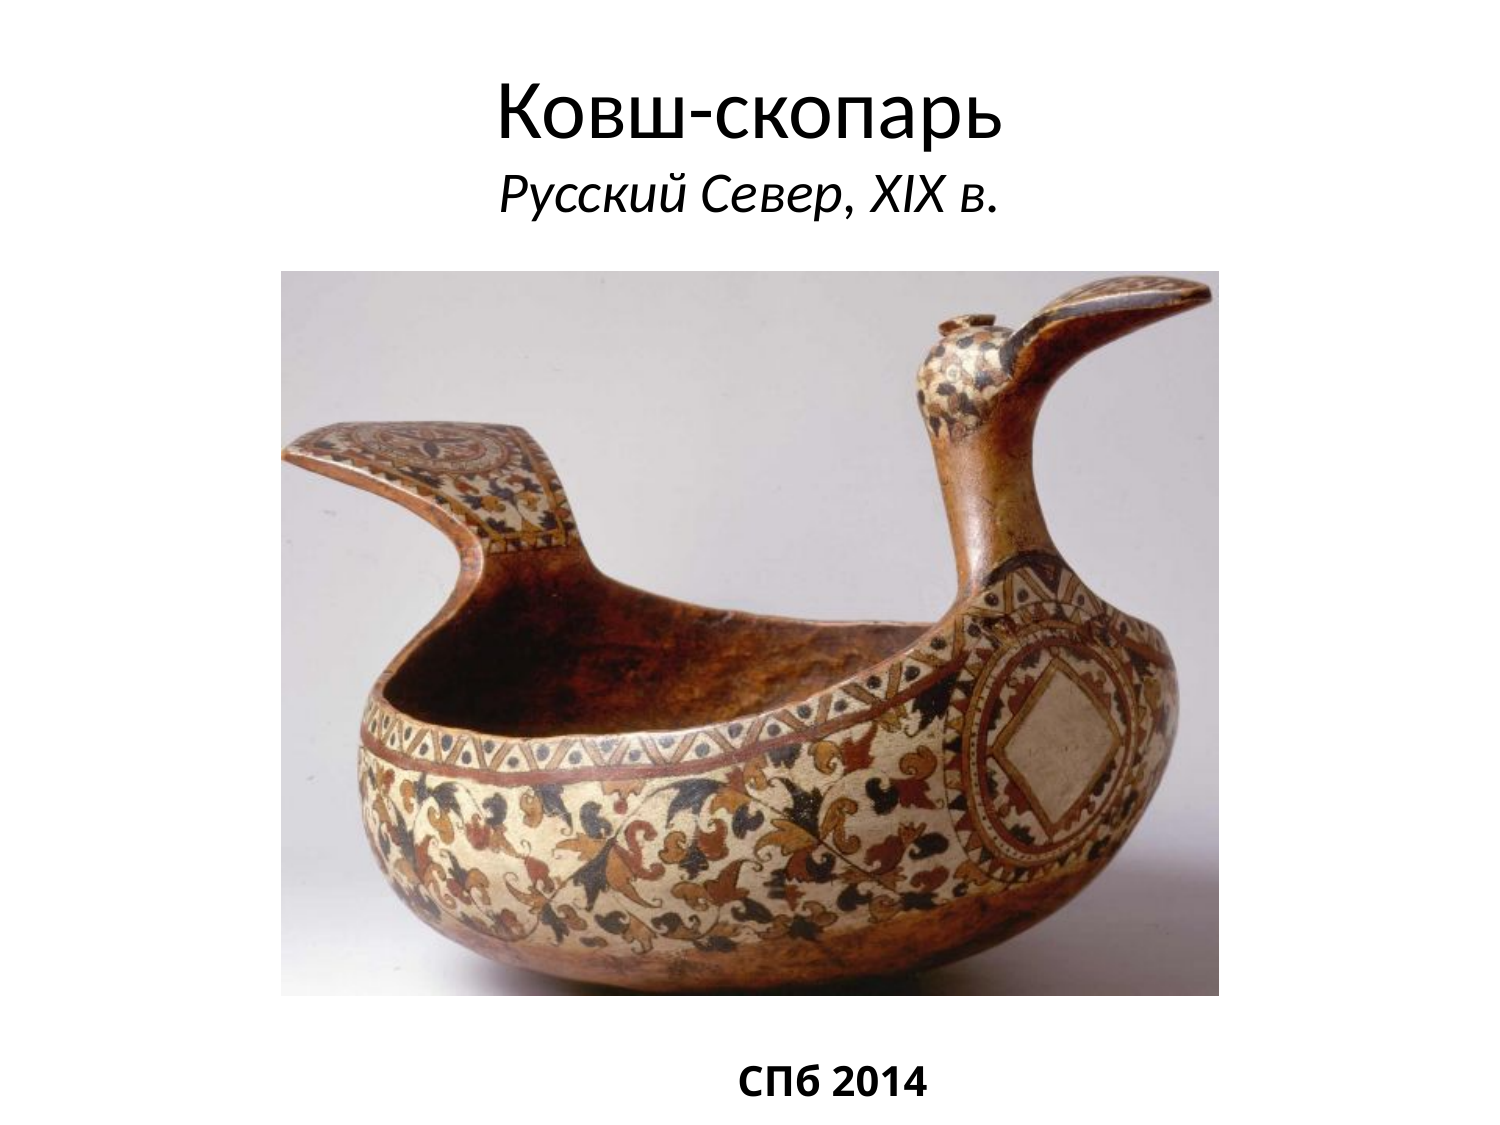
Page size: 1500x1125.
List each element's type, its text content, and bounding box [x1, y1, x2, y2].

title Ковш-скопарь Русский Север, XIX в. [75, 45, 1425, 233]
text_box СПб 2014 [677, 1033, 988, 1125]
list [281, 271, 1219, 996]
